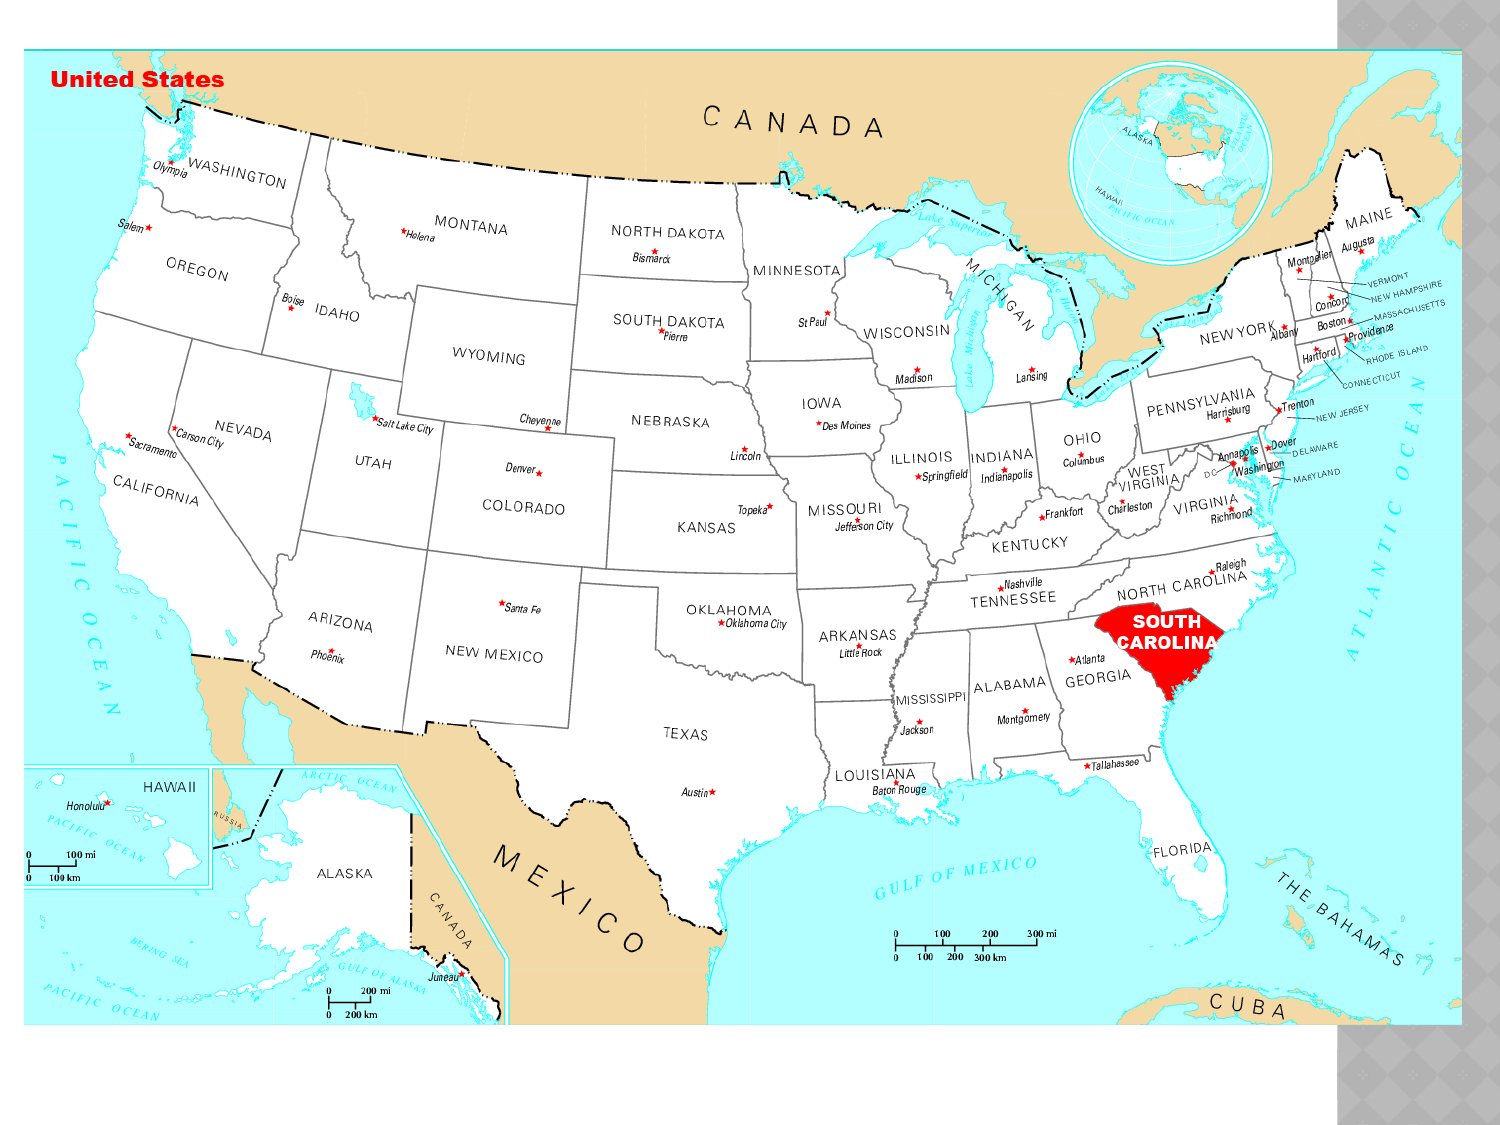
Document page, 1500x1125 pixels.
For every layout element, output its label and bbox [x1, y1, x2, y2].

picture [24, 49, 1462, 1026]
